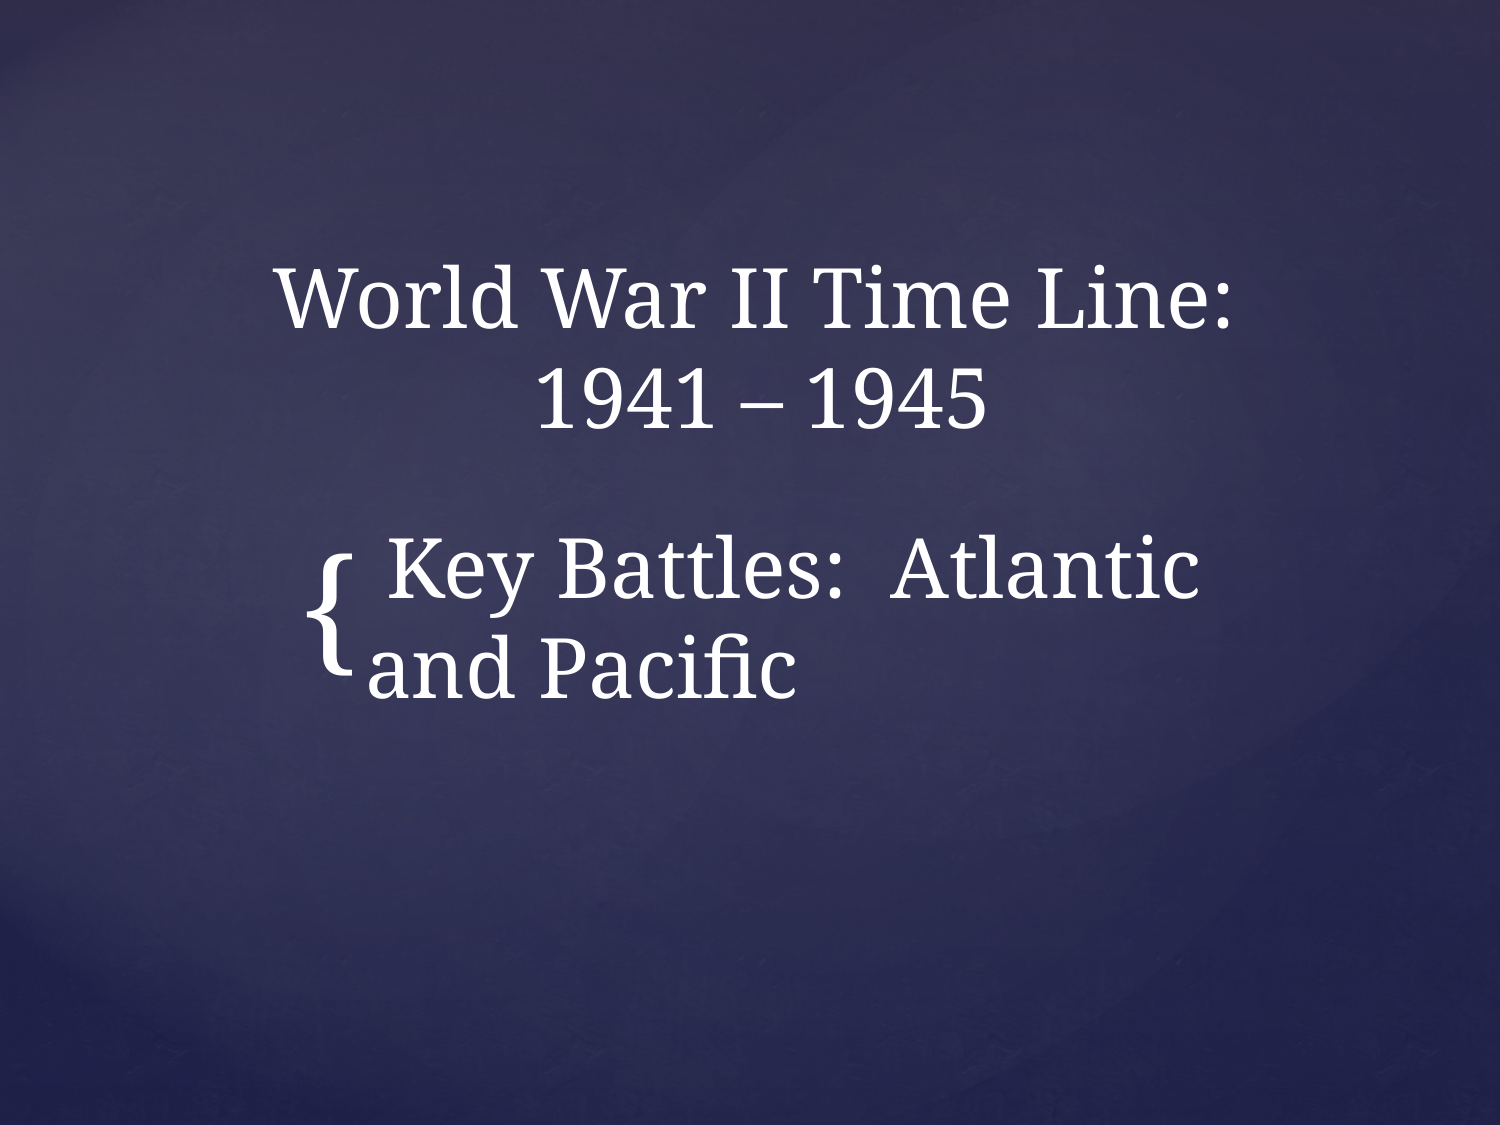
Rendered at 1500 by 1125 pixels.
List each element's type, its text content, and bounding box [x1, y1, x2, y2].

title World War II Time Line: 1941 – 1945 [127, 0, 1365, 554]
subtitle Key Battles: Atlantic and Pacific [350, 492, 1363, 738]
